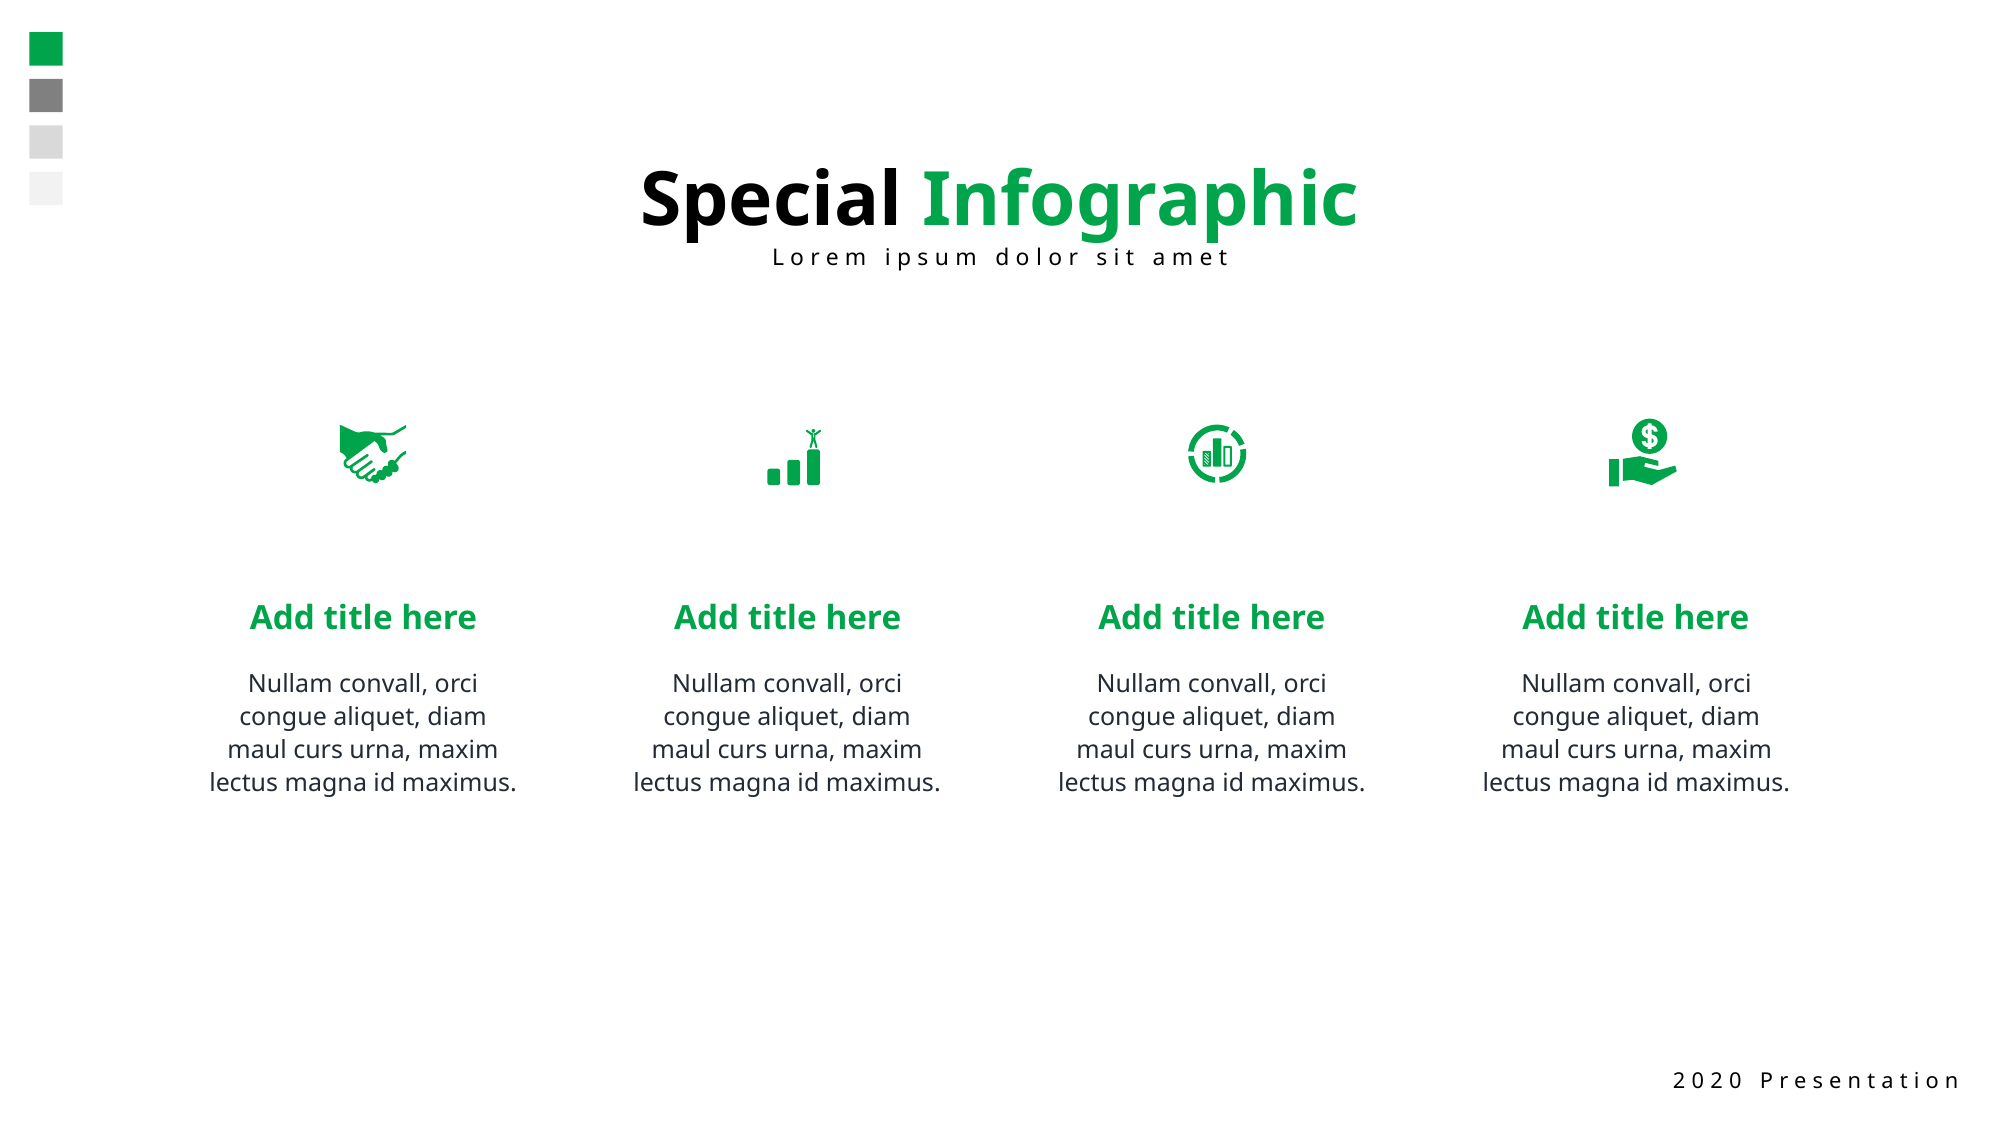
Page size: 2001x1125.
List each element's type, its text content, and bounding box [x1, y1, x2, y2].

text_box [1188, 424, 1247, 483]
text_box Add title here [235, 588, 493, 644]
text_box 2020 Presentation [1599, 1059, 1974, 1101]
text_box [339, 424, 407, 484]
text_box Add title here [1507, 588, 1765, 644]
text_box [767, 429, 821, 486]
text_box Nullam convall, orci congue aliquet, diam maul curs urna, maxim lectus magna id maximus. [617, 657, 958, 804]
text_box Nullam convall, orci congue aliquet, diam maul curs urna, maxim lectus magna id maximus. [1466, 657, 1807, 804]
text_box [555, 142, 1445, 279]
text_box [29, 32, 63, 206]
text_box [1608, 418, 1677, 487]
text_box Nullam convall, orci congue aliquet, diam maul curs urna, maxim lectus magna id maximus. [1041, 657, 1383, 804]
text_box Add title here [1083, 588, 1341, 644]
text_box Add title here [659, 588, 917, 644]
text_box Nullam convall, orci congue aliquet, diam maul curs urna, maxim lectus magna id maximus. [193, 657, 534, 804]
